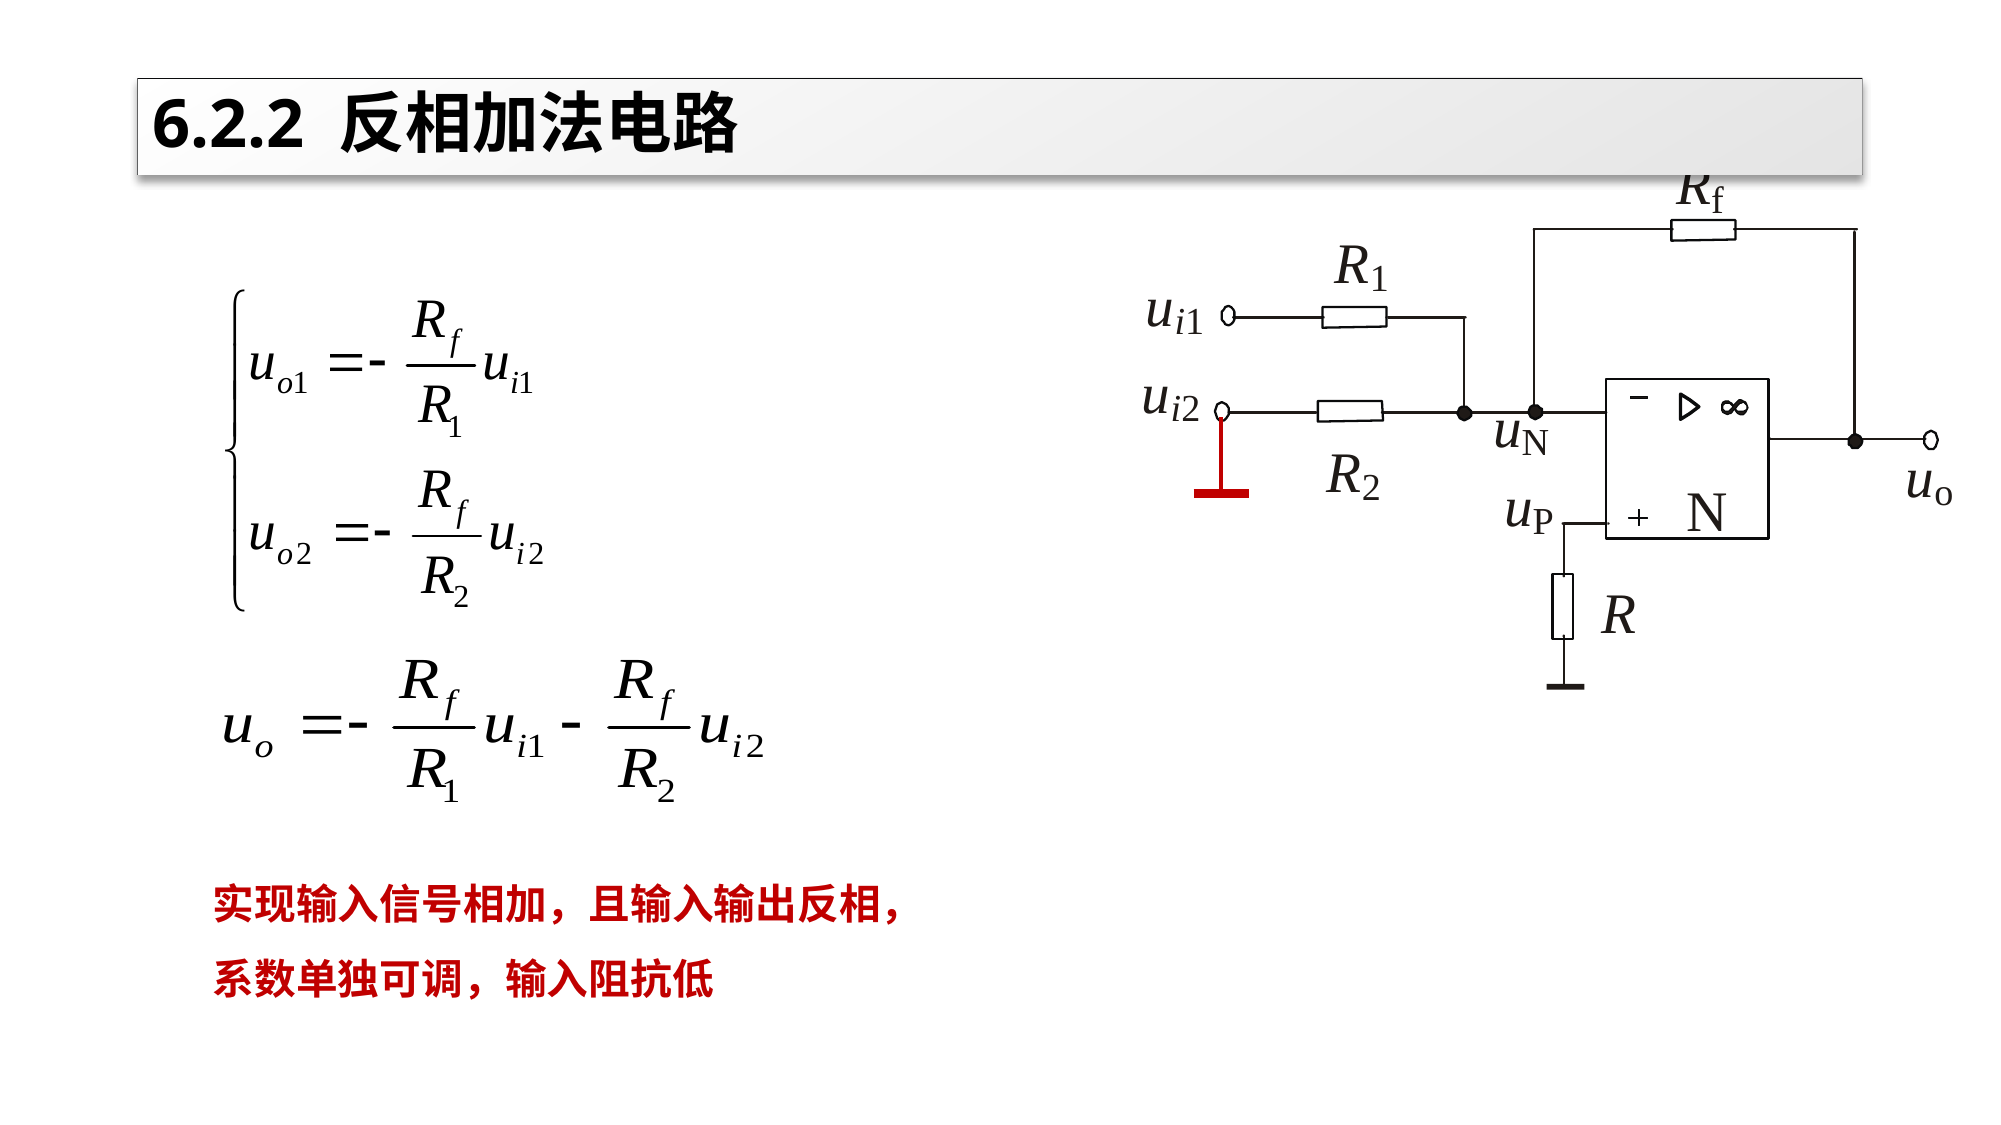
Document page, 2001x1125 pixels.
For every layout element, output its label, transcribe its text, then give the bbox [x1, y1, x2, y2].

text_box 实现输入信号相加，且输入输出反相，系数单独可调，输入阻抗低 [197, 845, 924, 1010]
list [1125, 148, 1963, 695]
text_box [213, 640, 779, 816]
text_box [1193, 417, 1249, 494]
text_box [213, 279, 561, 623]
title 6.2.2 反相加法电路 [137, 77, 1863, 175]
